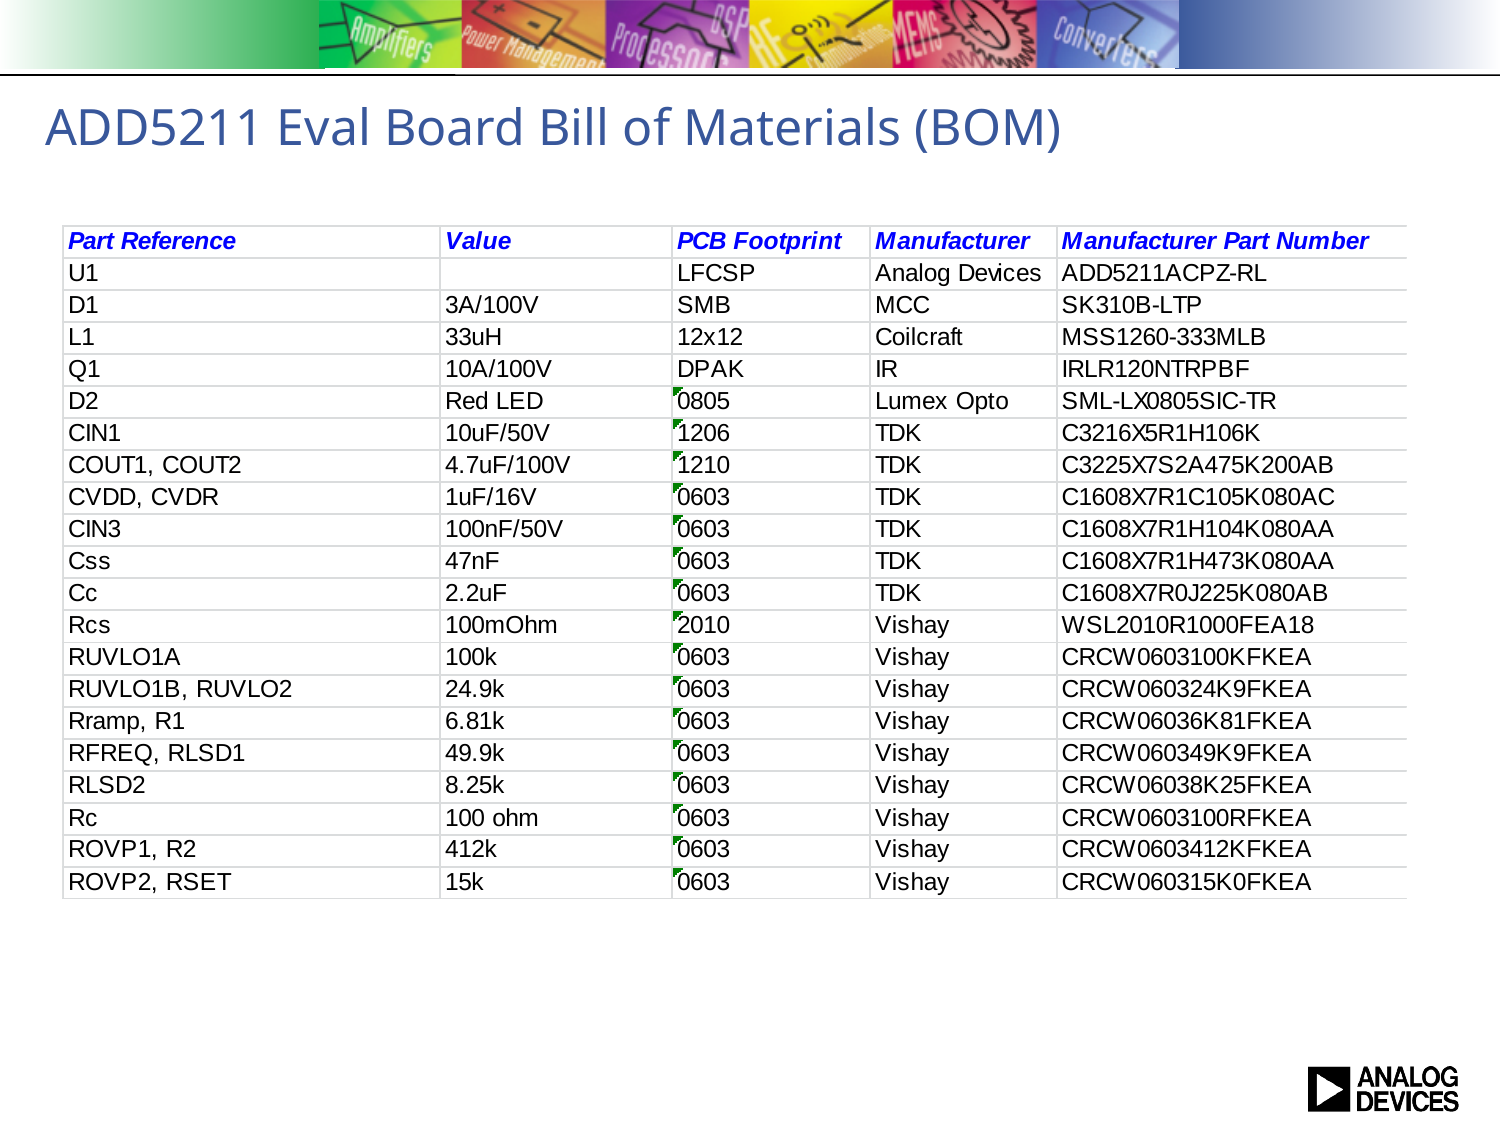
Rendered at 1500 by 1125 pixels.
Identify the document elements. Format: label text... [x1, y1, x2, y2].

picture [319, 1, 1179, 68]
picture [1308, 1066, 1459, 1112]
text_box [62, 224, 1409, 901]
title ADD5211 Eval Board Bill of Materials (BOM) [37, 87, 1448, 238]
